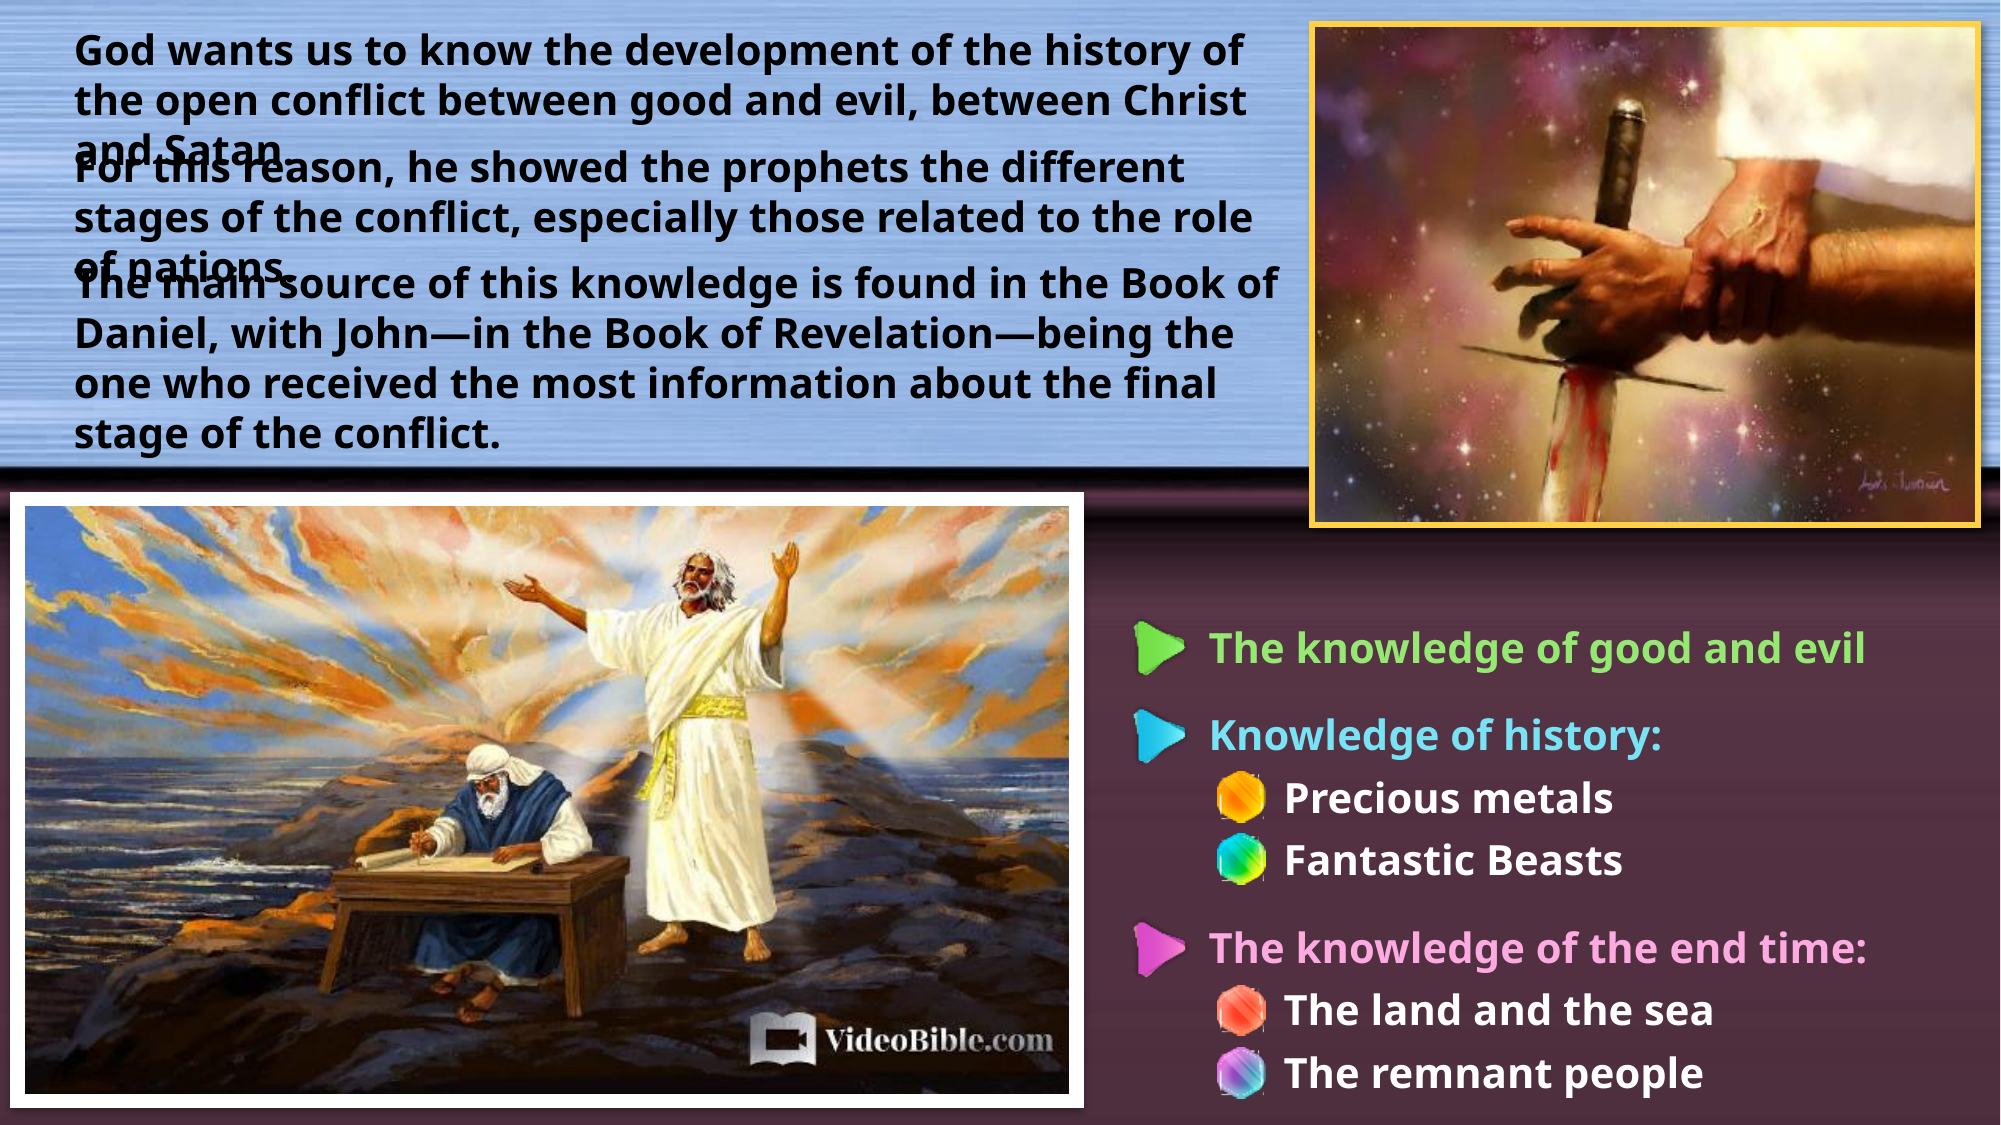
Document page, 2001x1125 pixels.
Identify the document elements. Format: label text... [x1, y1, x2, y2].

picture [0, 0, 2001, 1125]
text_box For this reason, he showed the prophets the different stages of the conflict, especially those related to the role of nations. [59, 132, 1314, 298]
text_box God wants us to know the development of the history of the open conflict between good and evil, between Christ and Satan. [59, 16, 1316, 132]
text_box The knowledge of good and evil Knowledge of history: Precious metals Fantastic Beasts The knowledge of the end time: The land and the sea The remnant people [1193, 614, 2000, 1104]
text_box The main source of this knowledge is found in the Book of Daniel, with John—in the Book of Revelation—being the one who received the most information about the final stage of the conflict. [59, 298, 1314, 465]
